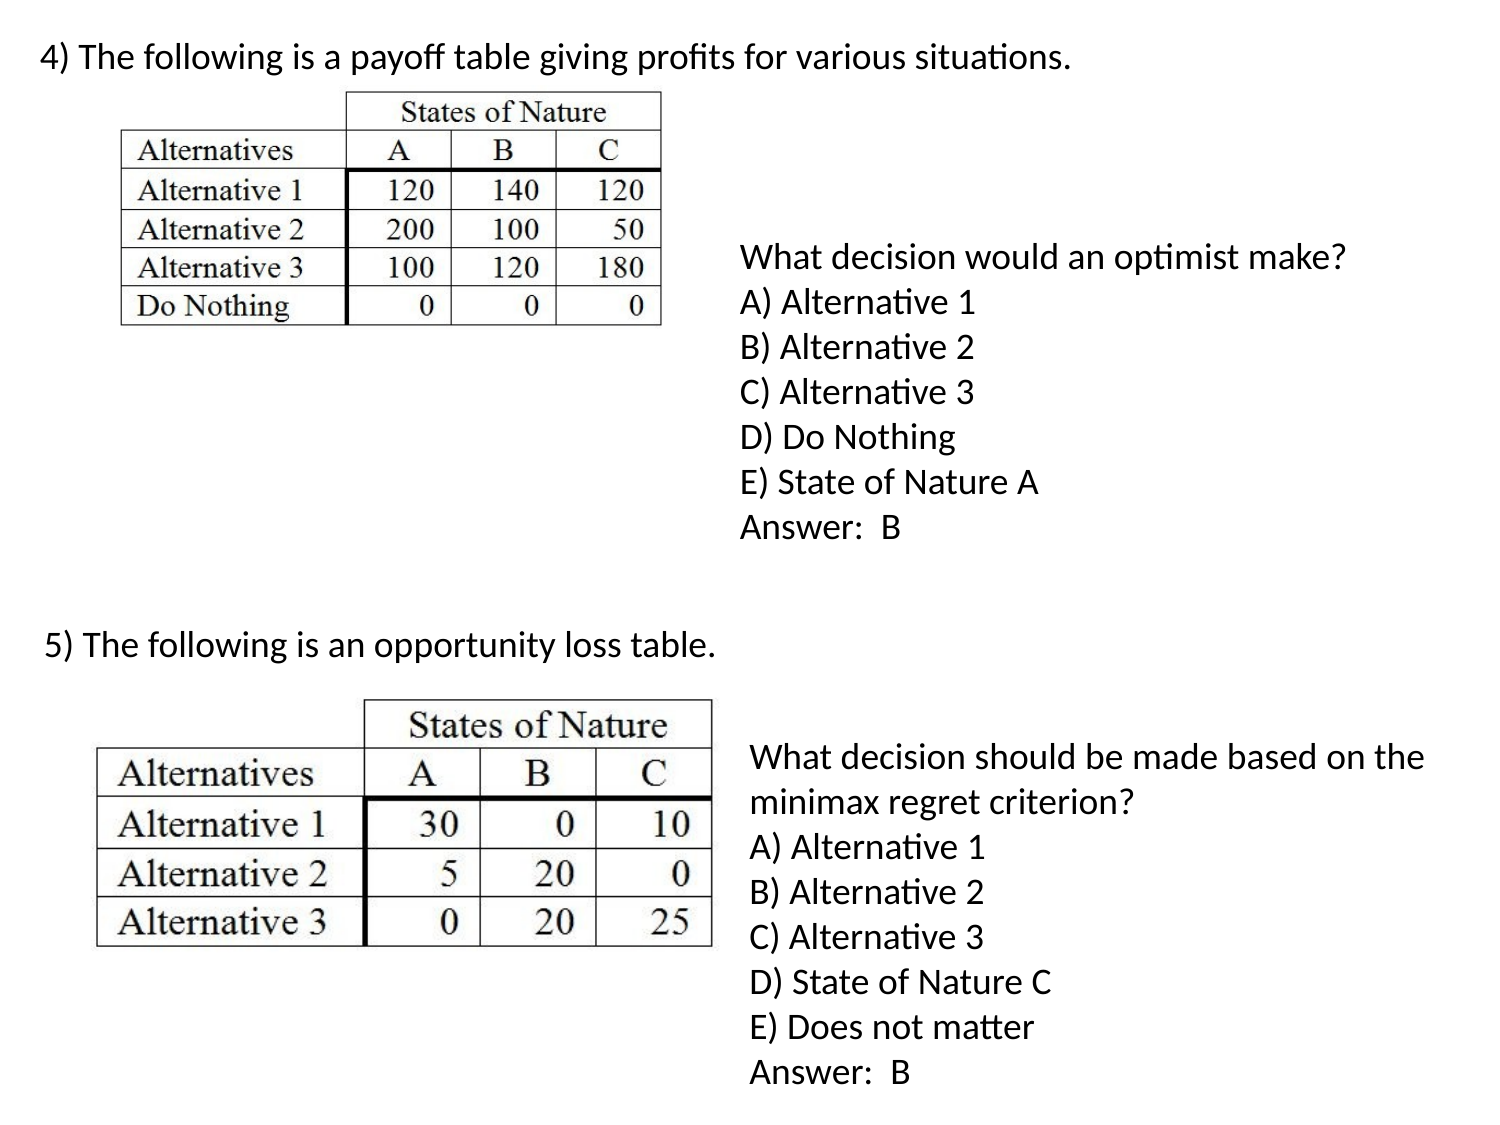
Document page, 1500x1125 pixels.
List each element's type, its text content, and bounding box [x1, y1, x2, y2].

text_box What decision would an optimist make? A) Alternative 1 B) Alternative 2 C) Alternative 3 D) Do Nothing E) State of Nature A Answer: B [724, 224, 1475, 555]
text_box 4) The following is a payoff table giving profits for various situations. [24, 24, 1475, 85]
text_box What decision should be made based on the minimax regret criterion? A) Alternative 1 B) Alternative 2 C) Alternative 3 D) State of Nature C E) Does not matter Answer: B [734, 724, 1485, 1100]
text_box 5) The following is an opportunity loss table. [29, 612, 733, 673]
picture [112, 85, 667, 332]
picture [80, 687, 726, 958]
